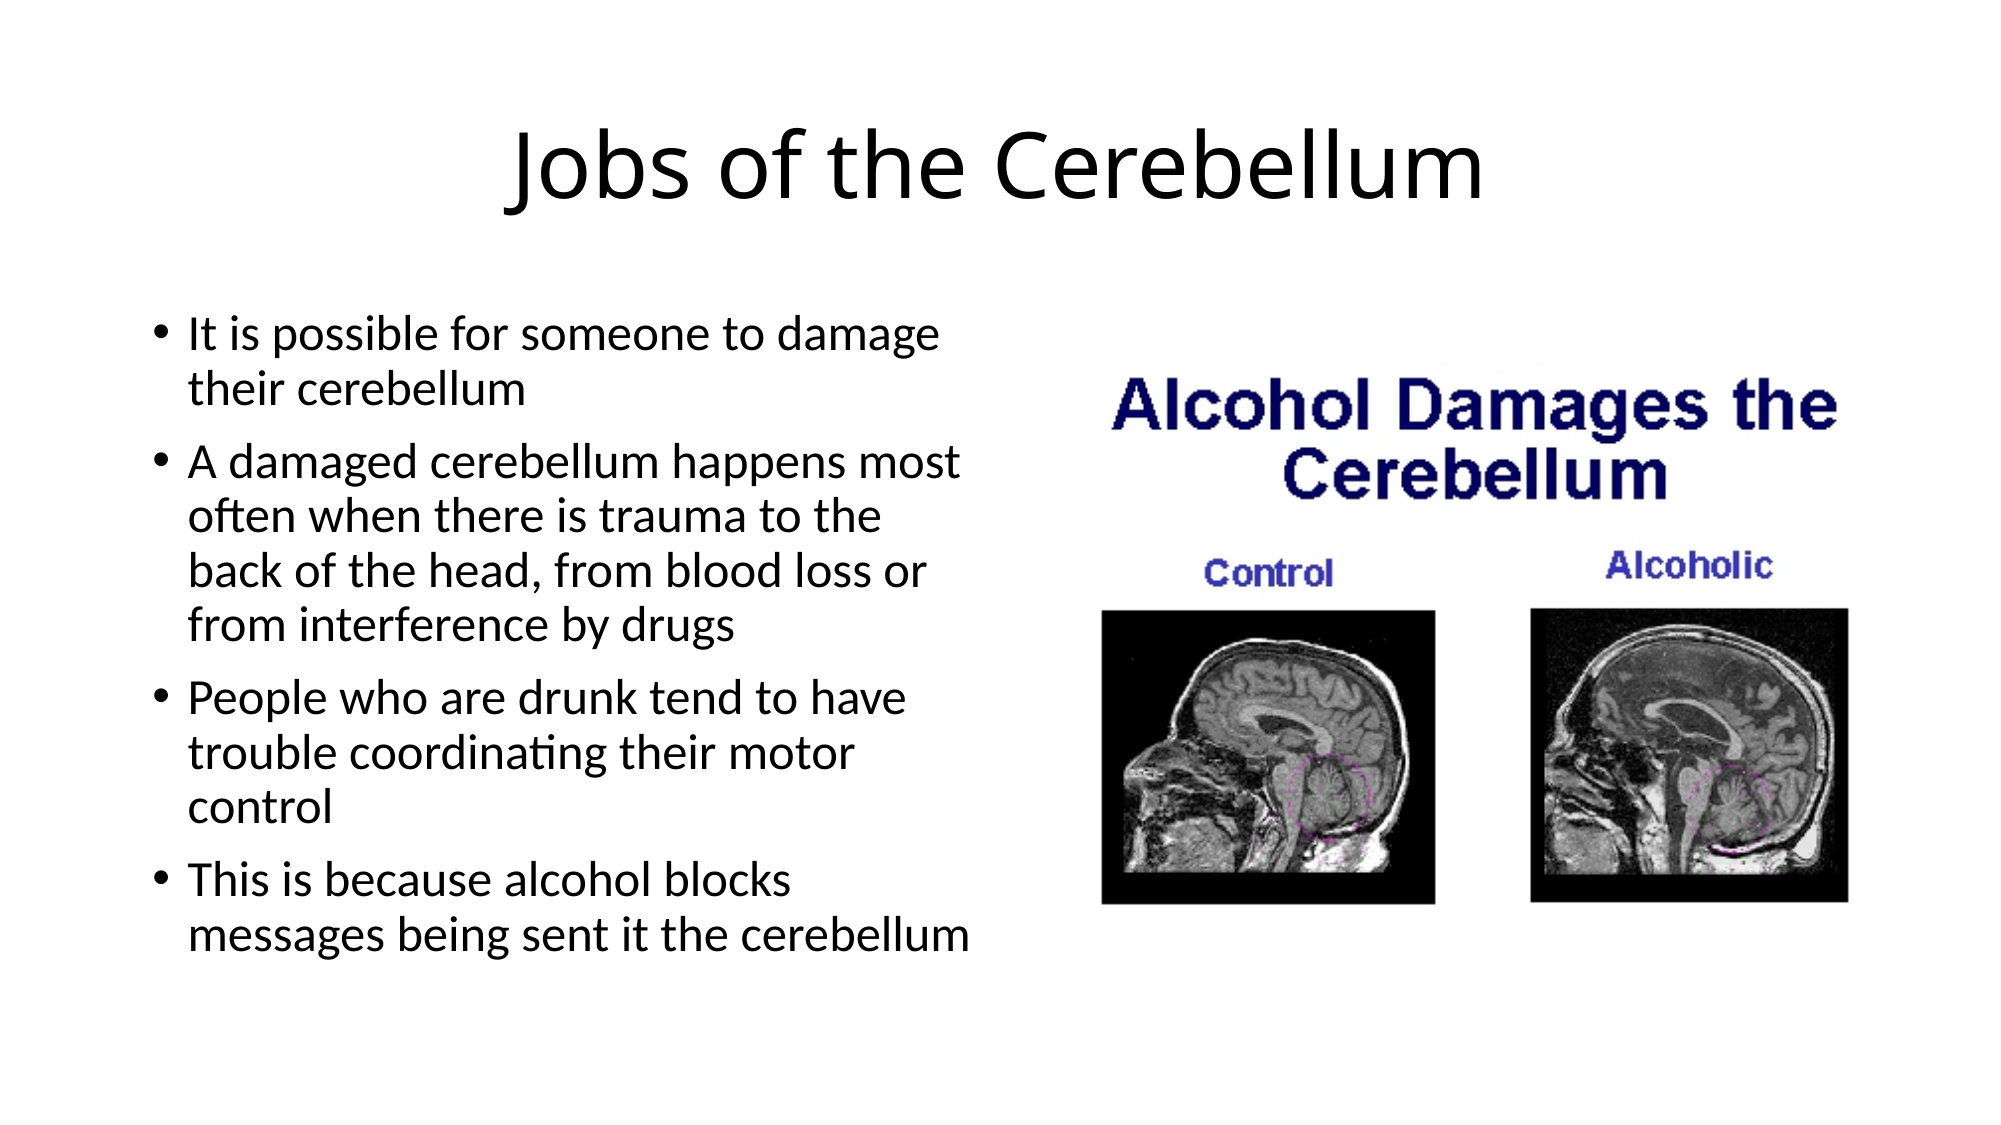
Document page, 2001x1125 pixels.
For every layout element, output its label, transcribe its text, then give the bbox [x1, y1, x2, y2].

list It is possible for someone to damage their cerebellum A damaged cerebellum happens most often when there is trauma to the back of the head, from blood loss or from interference by drugs People who are drunk tend to have trouble coordinating their motor control This is because alcohol blocks messages being sent it the cerebellum [137, 299, 988, 1014]
picture [999, 299, 1952, 926]
title Jobs of the Cerebellum [137, 59, 1863, 278]
